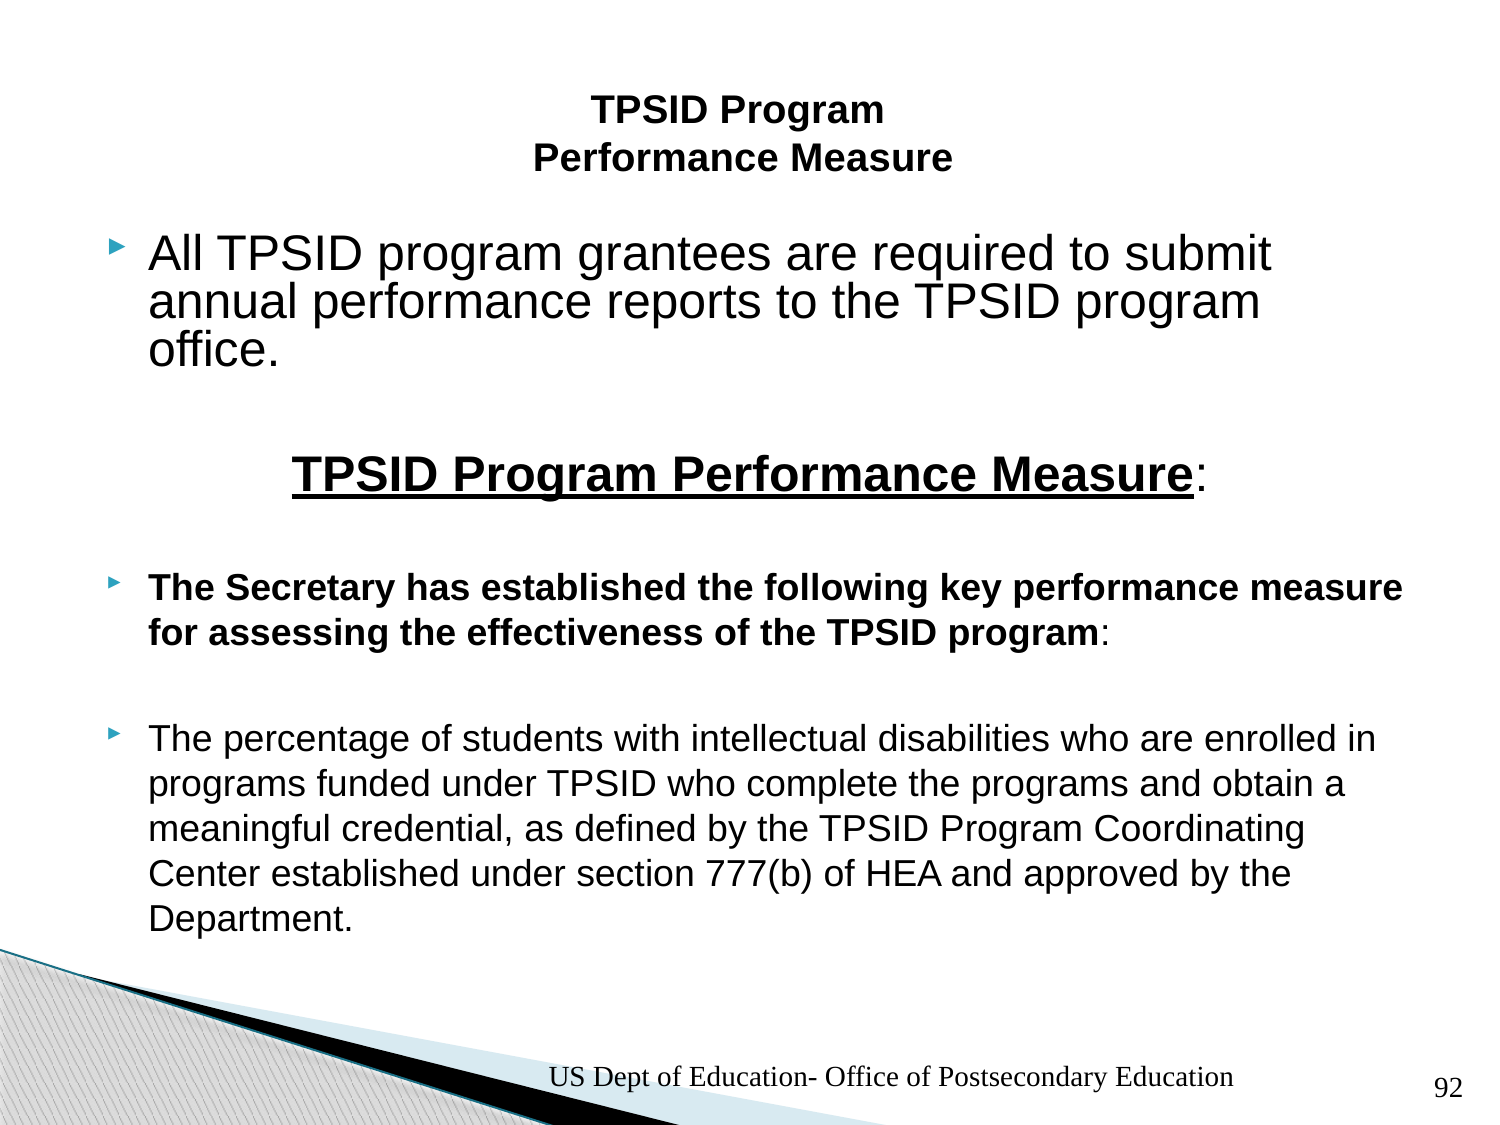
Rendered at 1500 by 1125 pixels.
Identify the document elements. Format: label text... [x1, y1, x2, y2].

slide_number 92 [1418, 1051, 1479, 1112]
footer US Dept of Education- Office of Postsecondary Education [262, 1050, 1250, 1100]
title TPSID Program Performance Measure [37, 75, 1450, 188]
list All TPSID program grantees are required to submit annual performance reports to the TPSID program office. TPSID Program Performance Measure: The Secretary has established the following key performance measure for assessing the effectiveness of the TPSID program: The percentage of students with intellectual disabilities who are enrolled in programs funded under TPSID who complete the programs and obtain a meaningful credential, as defined by the TPSID Program Coordinating Center established under section 777(b) of HEA and approved by the Department. [73, 224, 1424, 968]
